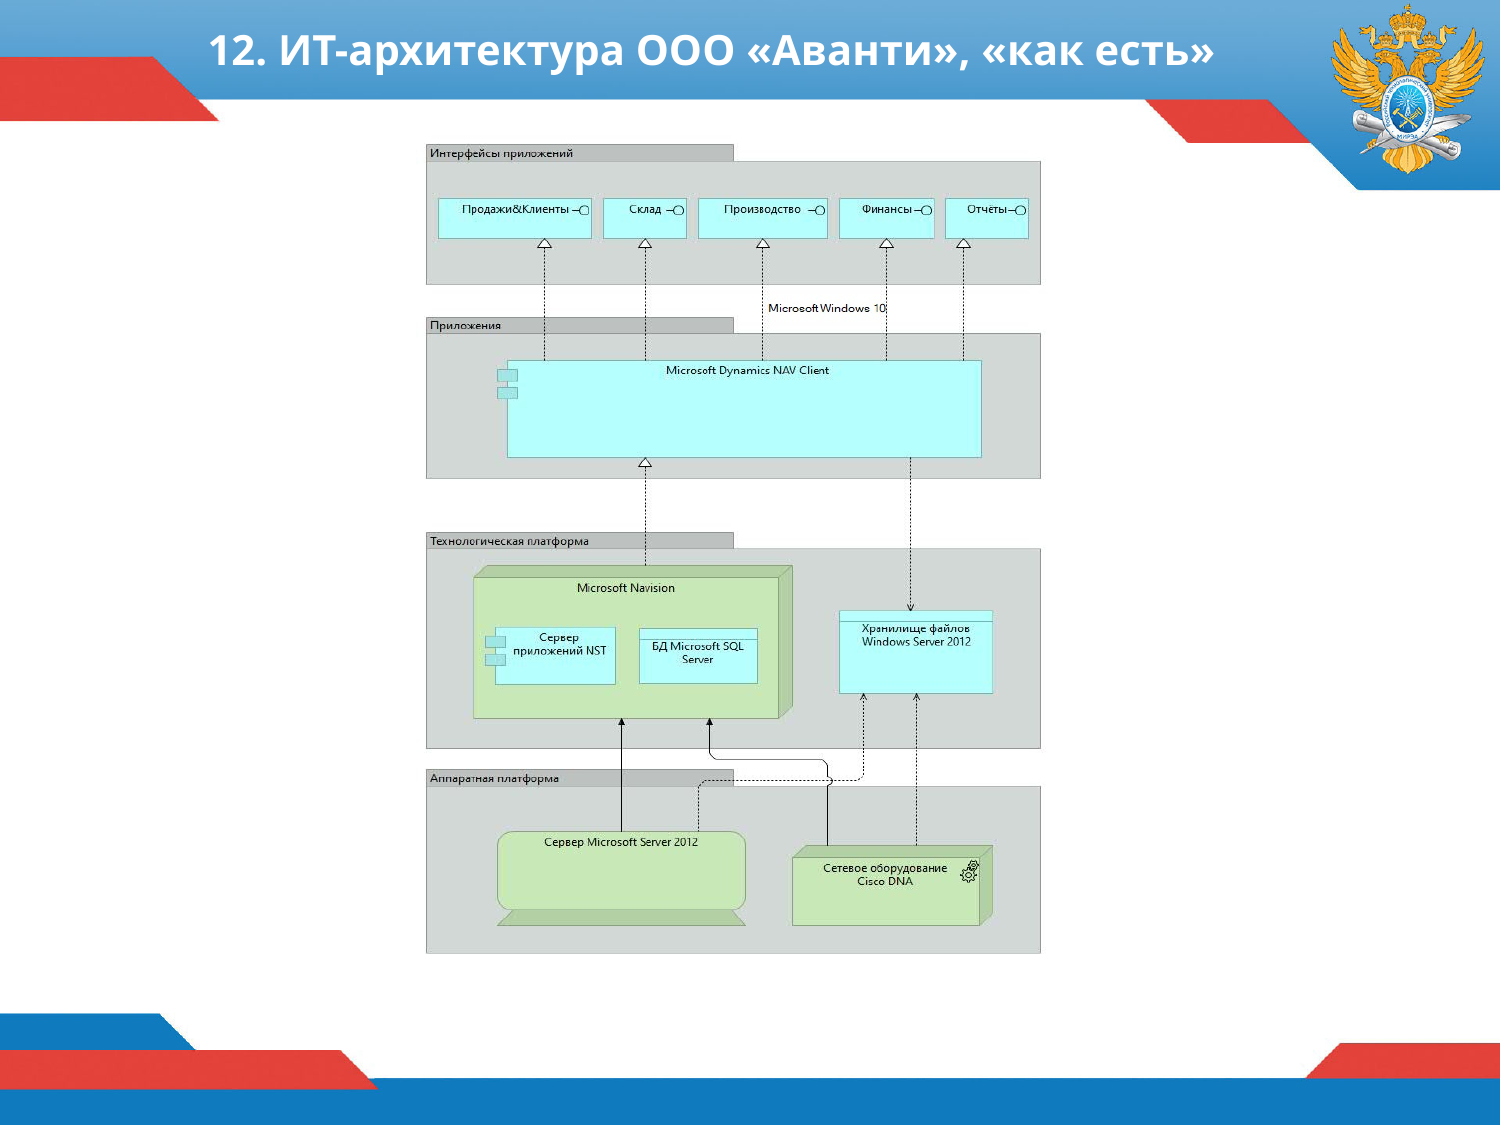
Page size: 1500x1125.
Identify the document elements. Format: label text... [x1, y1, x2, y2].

text_box 12. ИТ-архитектура ООО «Аванти», «как есть» [192, 16, 1308, 95]
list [416, 135, 1051, 963]
picture [0, 0, 1500, 1125]
